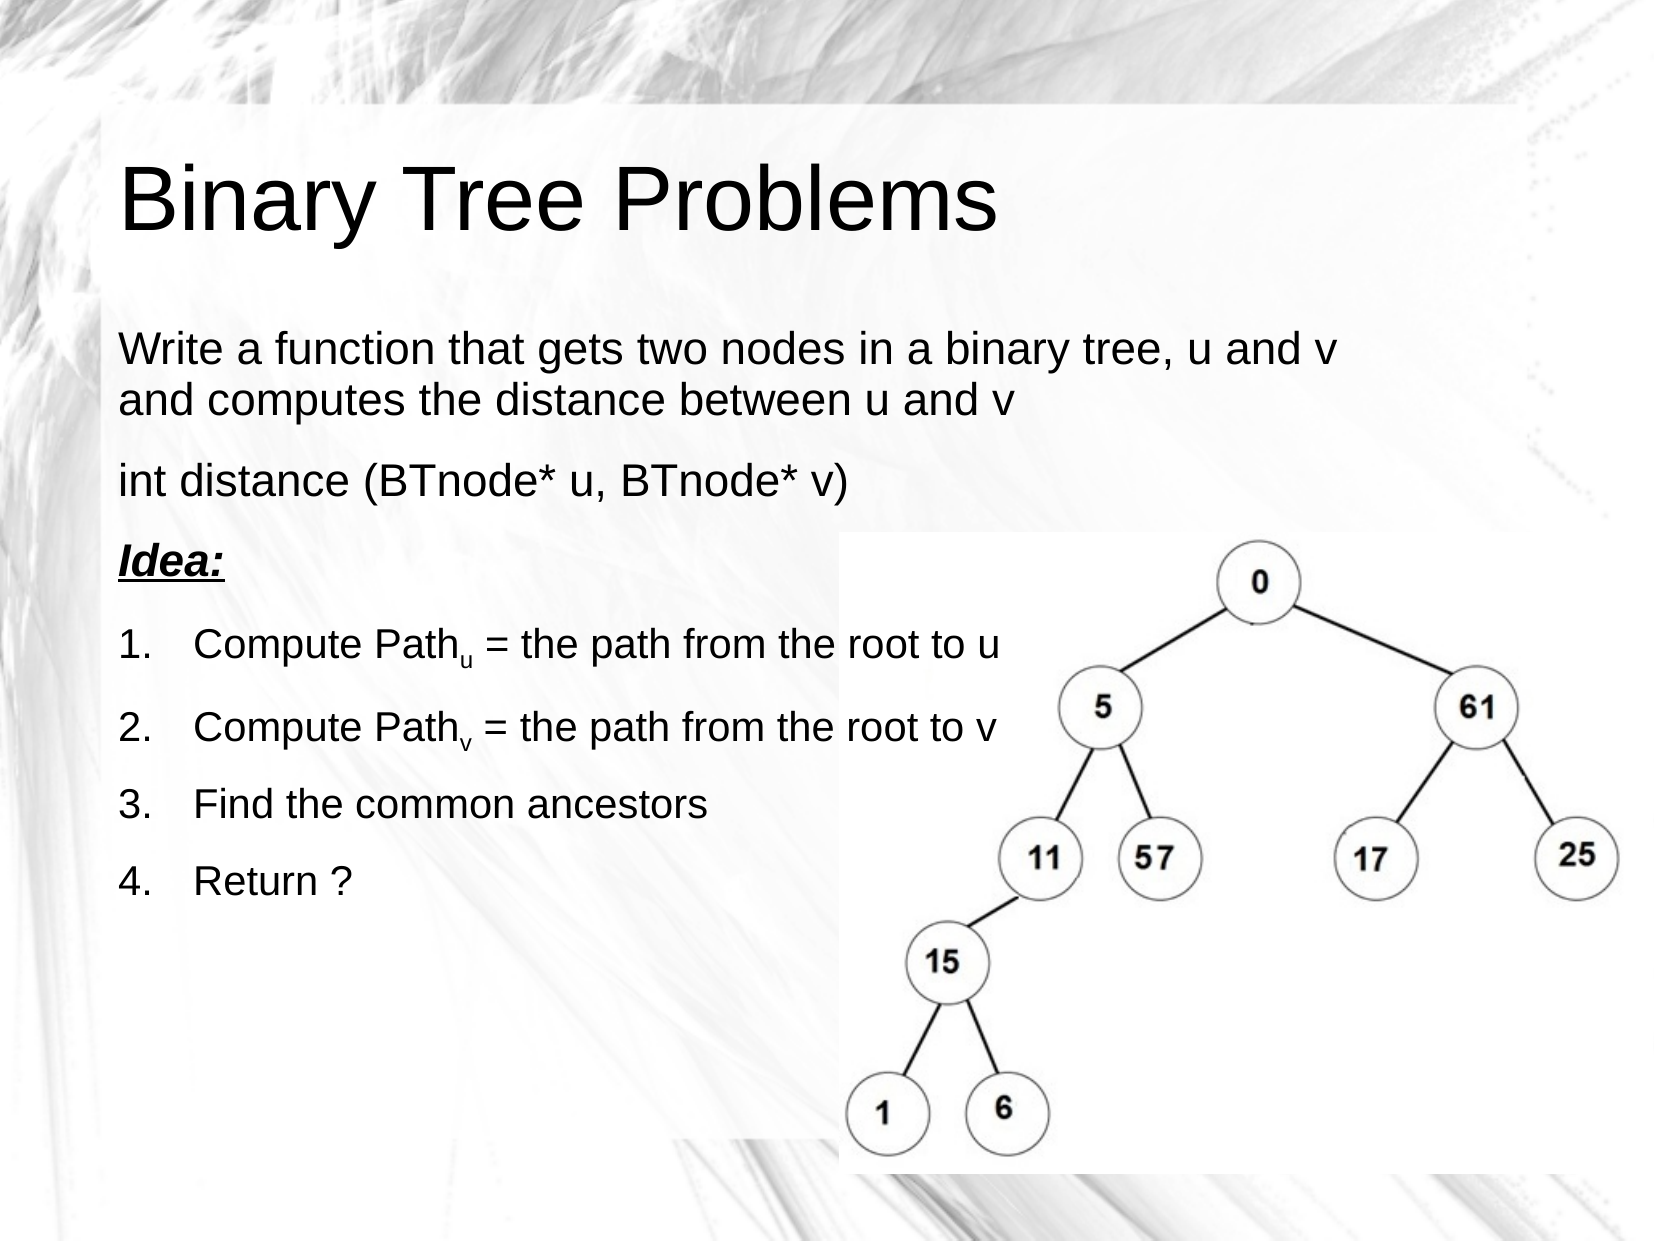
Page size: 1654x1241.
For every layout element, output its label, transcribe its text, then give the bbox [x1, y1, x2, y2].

title Binary Tree Problems [118, 93, 1506, 299]
list Write a function that gets two nodes in a binary tree, u and v and computes the distance between u and v int distance (BTnode* u, BTnode* v) Idea: Compute Pathu = the path from the root to u Compute Pathv = the path from the root to v Find the common ancestors Return ? [118, 319, 1571, 1109]
picture [0, 0, 1654, 1241]
